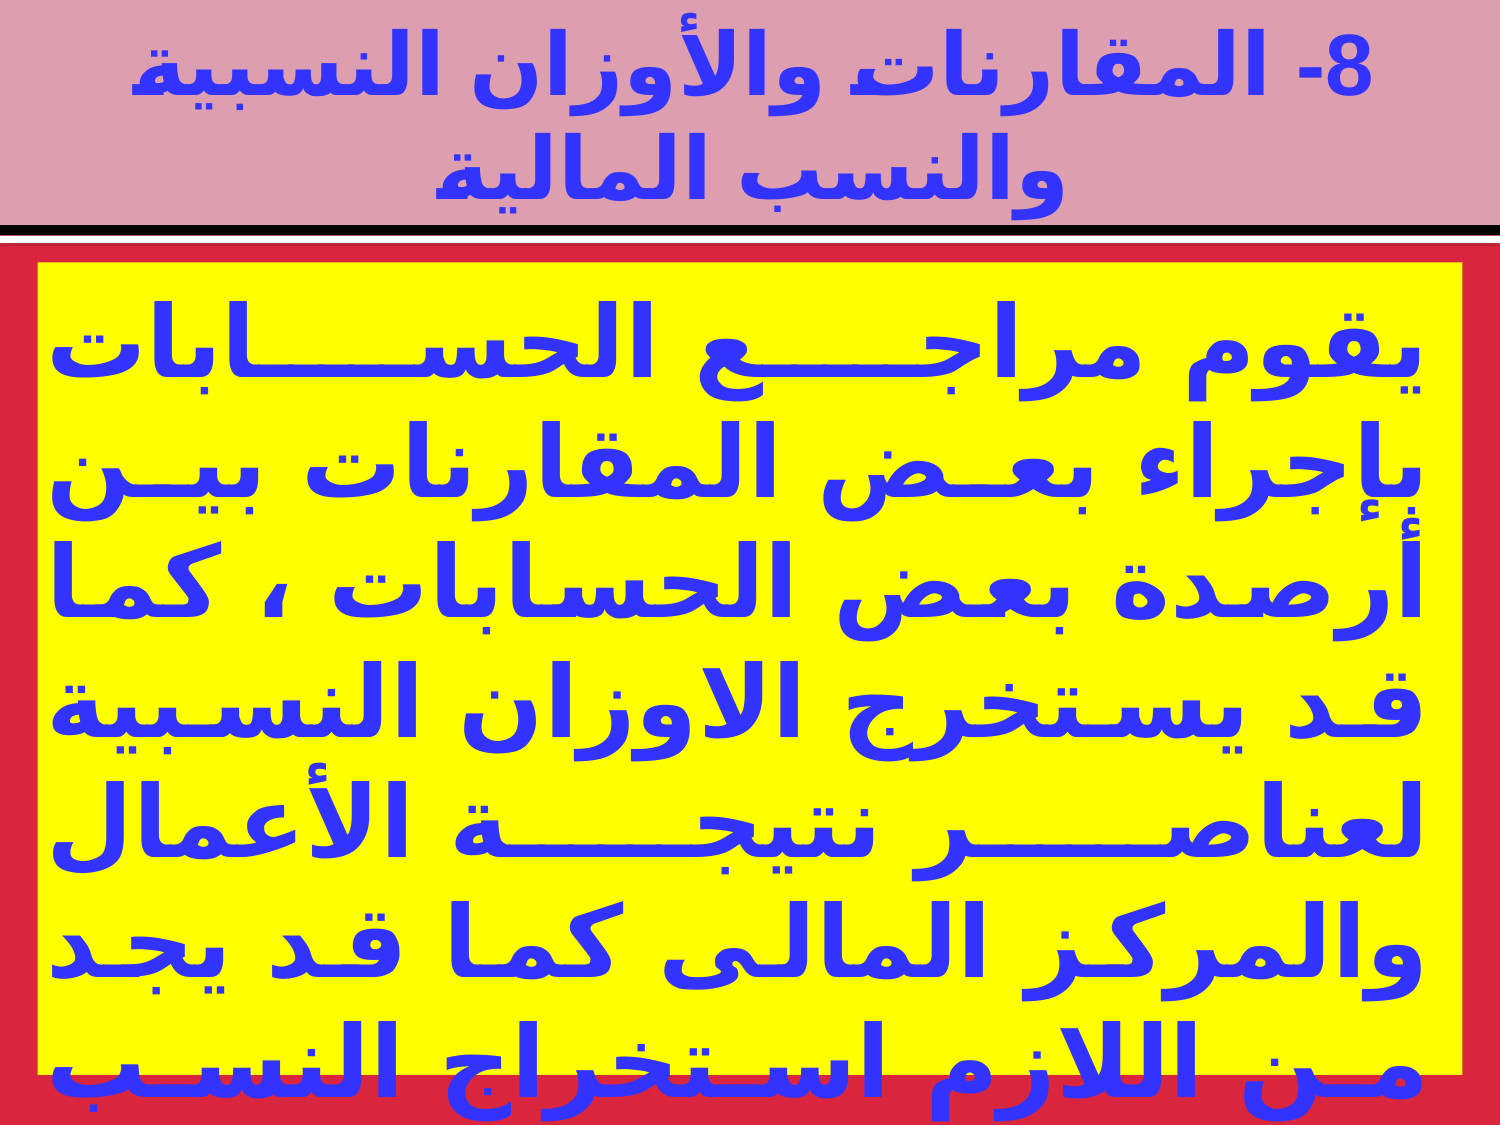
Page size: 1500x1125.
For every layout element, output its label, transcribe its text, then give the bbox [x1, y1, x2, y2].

title 8- المقارنات والأوزان النسبية والنسب المالية [0, 0, 1500, 225]
list يقوم مراجع الحسابات بإجراء بعض المقارنات بين أرصدة بعض الحسابات ، كما قد يستخرج الاوزان النسبية لعناصر نتيجة الأعمال والمركز المالى كما قد يجد من اللازم استخراج النسب المالية للمفردات التى تتضمنها القوائم المالية . [37, 262, 1463, 1075]
